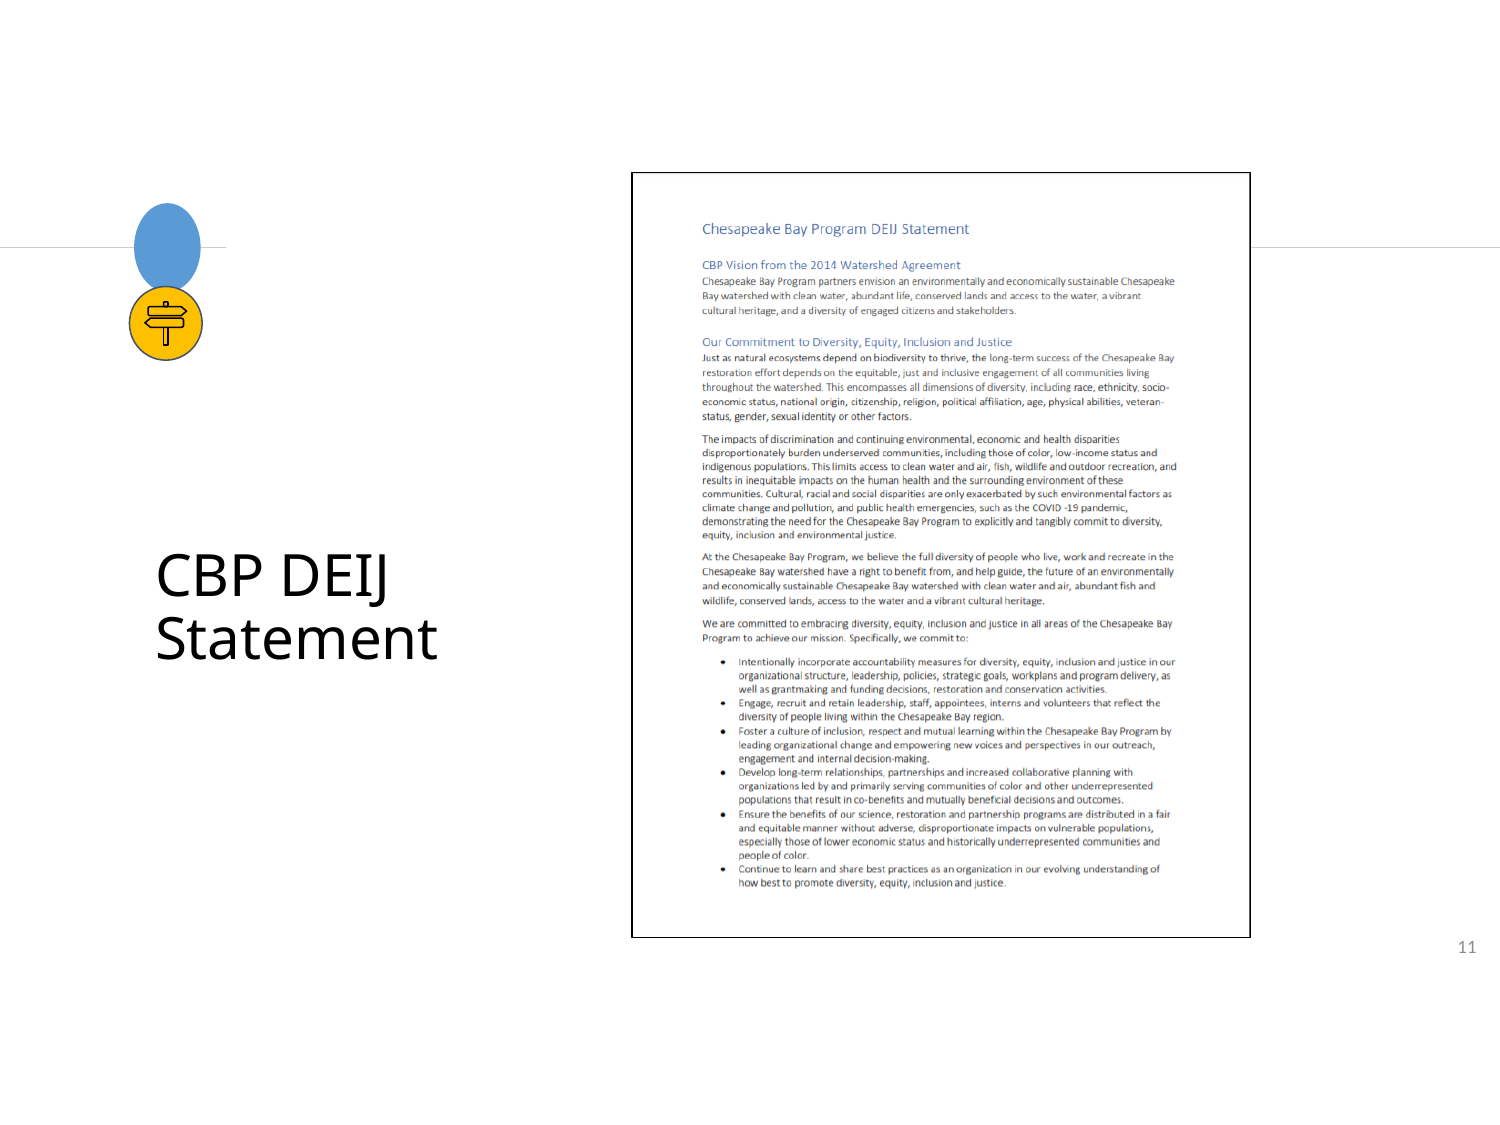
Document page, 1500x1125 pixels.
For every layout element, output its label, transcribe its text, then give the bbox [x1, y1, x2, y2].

slide_number 11 [1401, 919, 1492, 985]
picture [632, 173, 1250, 937]
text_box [144, 301, 187, 345]
title CBP DEIJ Statement [139, 392, 606, 826]
text_box [129, 286, 203, 361]
